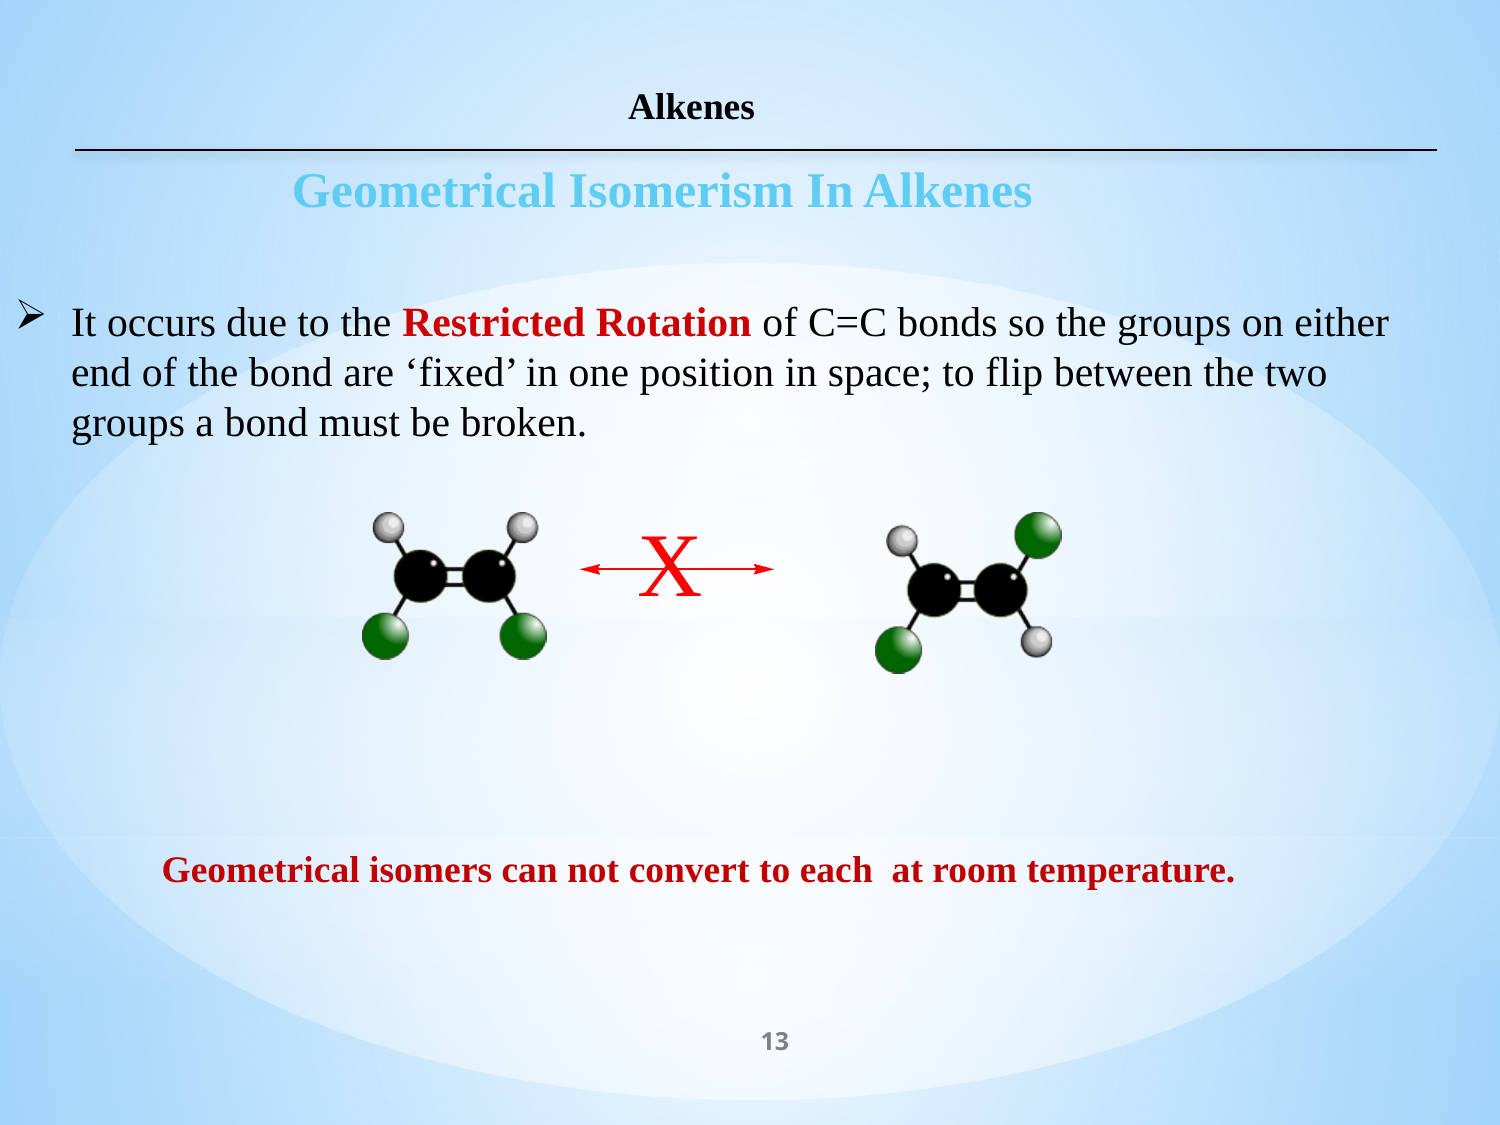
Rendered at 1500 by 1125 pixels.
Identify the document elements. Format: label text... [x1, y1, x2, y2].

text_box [574, 524, 780, 617]
text_box It occurs due to the Restricted Rotation of C=C bonds so the groups on either end of the bond are ‘fixed’ in one position in space; to flip between the two groups a bond must be broken. [0, 287, 1463, 515]
text_box Alkenes [613, 74, 771, 125]
picture [874, 512, 1062, 674]
text_box Geometrical isomers can not convert to each at room temperature. [137, 837, 1375, 898]
slide_number 13 [624, 1012, 925, 1073]
picture [362, 512, 547, 661]
text_box Geometrical Isomerism In Alkenes [50, 125, 1275, 250]
